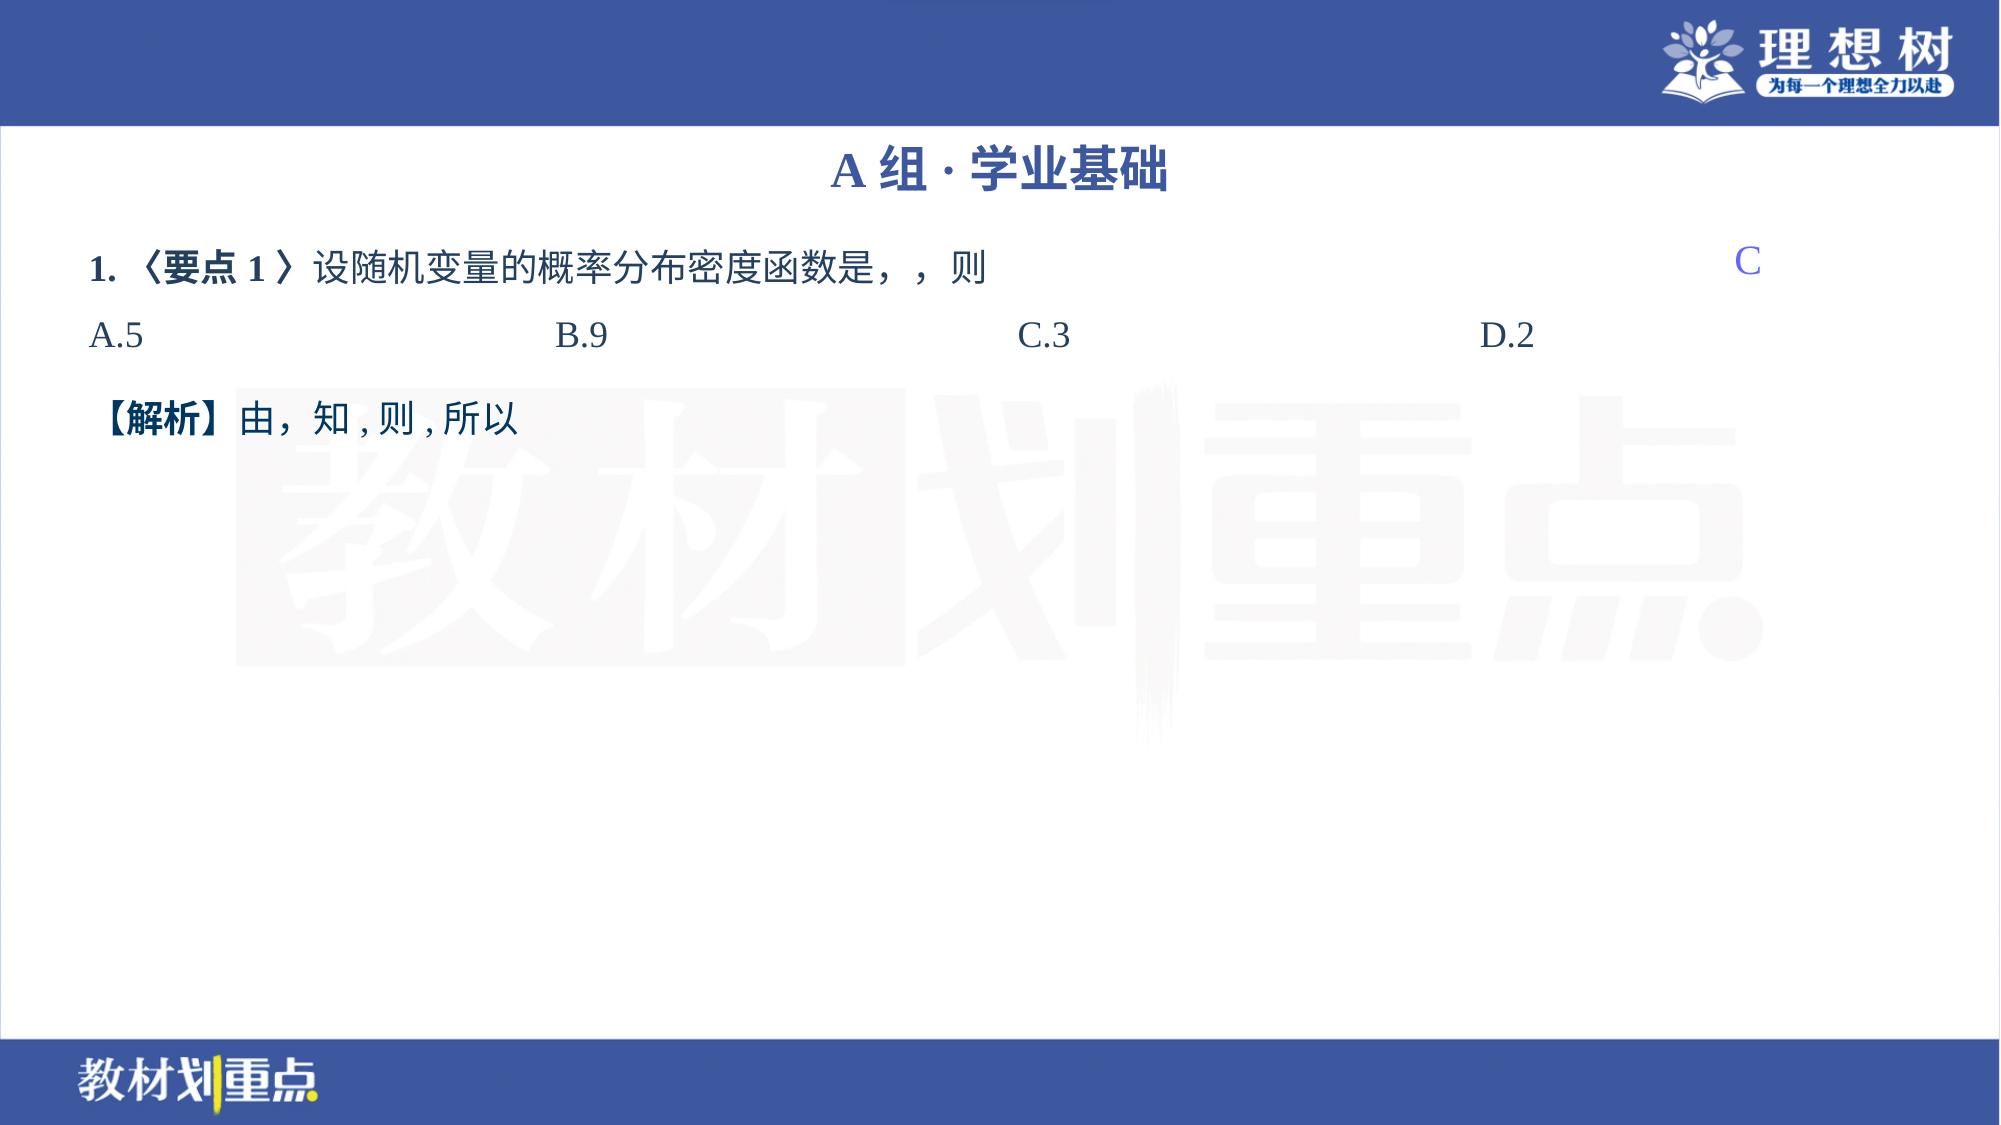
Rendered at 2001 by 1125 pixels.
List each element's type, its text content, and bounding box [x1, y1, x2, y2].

text_box A.5 B.9 C.3 D.2 [88, 288, 1911, 348]
text_box A组·学业基础 [88, 135, 1911, 196]
text_box C [1719, 230, 1778, 281]
picture [0, 0, 2000, 1125]
